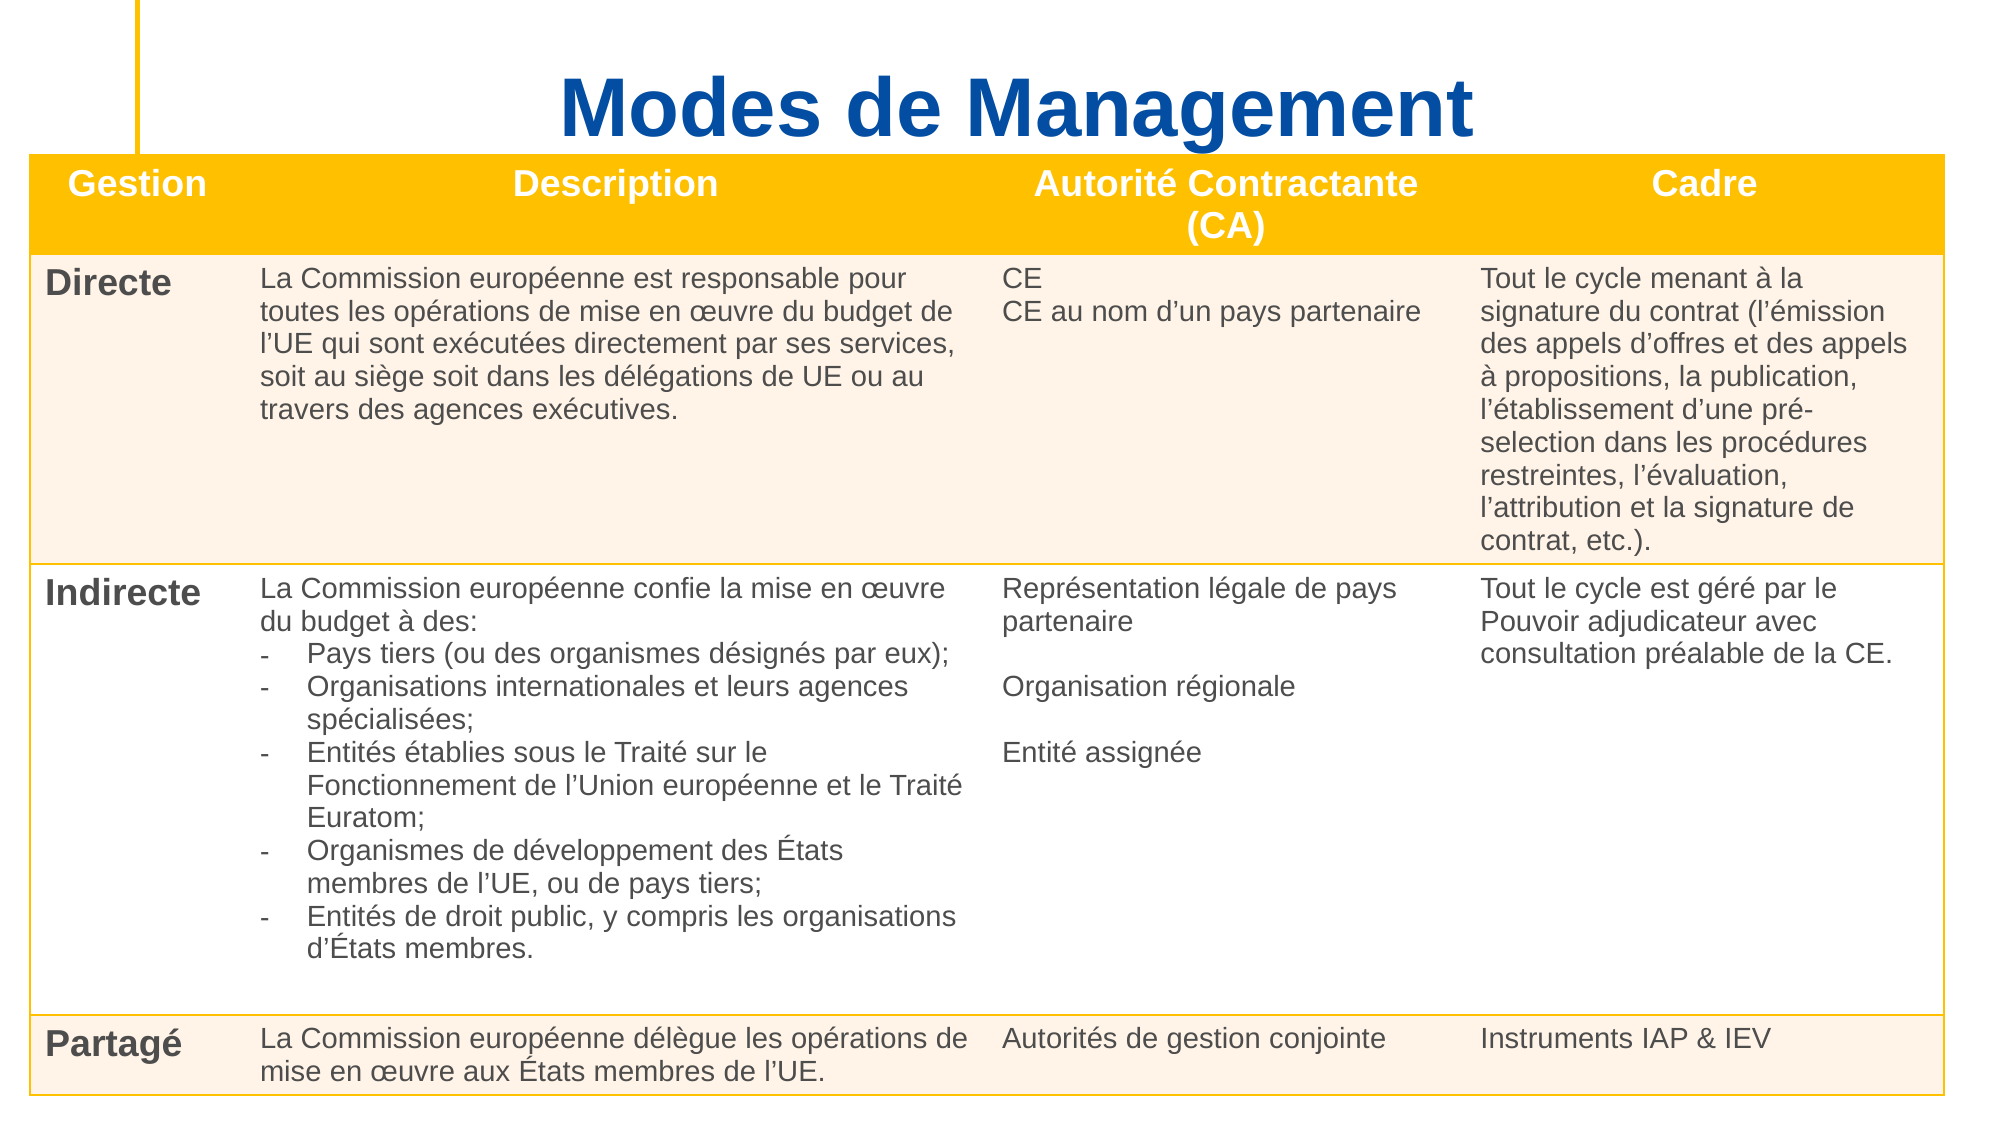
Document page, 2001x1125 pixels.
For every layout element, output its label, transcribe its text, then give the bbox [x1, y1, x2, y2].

table_cell La Commission européenne confie la mise en œuvre du budget à des: Pays tiers (ou des organismes désignés par eux); Organisations internationales et leurs agences spécialisées; Entités établies sous le Traité sur le Fonctionnement de l’Union européenne et le Traité Euratom; Organismes de développement des États membres de l’UE, ou de pays tiers; Entités de droit public, y compris les organisations d’États membres. [245, 565, 987, 1014]
table_cell Partagé [31, 1016, 245, 1094]
table_header Cadre [1465, 156, 1943, 253]
table_cell Représentation légale de pays partenaire Organisation régionale Entité assignée [987, 565, 1465, 1014]
table_cell Instruments IAP & IEV [1465, 1016, 1943, 1094]
table_cell Autorités de gestion conjointe [987, 1016, 1465, 1094]
table_cell Directe [31, 255, 245, 563]
table_header Description [245, 156, 987, 253]
table_cell Tout le cycle menant à la signature du contrat (l’émission des appels d’offres et des appels à propositions, la publication, l’établissement d’une pré-selection dans les procédures restreintes, l’évaluation, l’attribution et la signature de contrat, etc.). [1465, 255, 1943, 563]
table_cell La Commission européenne est responsable pour toutes les opérations de mise en œuvre du budget de l’UE qui sont exécutées directement par ses services, soit au siège soit dans les délégations de UE ou au travers des agences exécutives. [245, 255, 987, 563]
title Modes de Management [154, 26, 1880, 154]
table_cell CE CE au nom d’un pays partenaire [987, 255, 1465, 563]
table_cell La Commission européenne délègue les opérations de mise en œuvre aux États membres de l’UE. [245, 1016, 987, 1094]
table_cell Indirecte [31, 565, 245, 1014]
table_cell Tout le cycle est géré par le Pouvoir adjudicateur avec consultation préalable de la CE. [1465, 565, 1943, 1014]
table_header Autorité Contractante (CA) [987, 156, 1465, 253]
table_header Gestion [31, 156, 245, 253]
